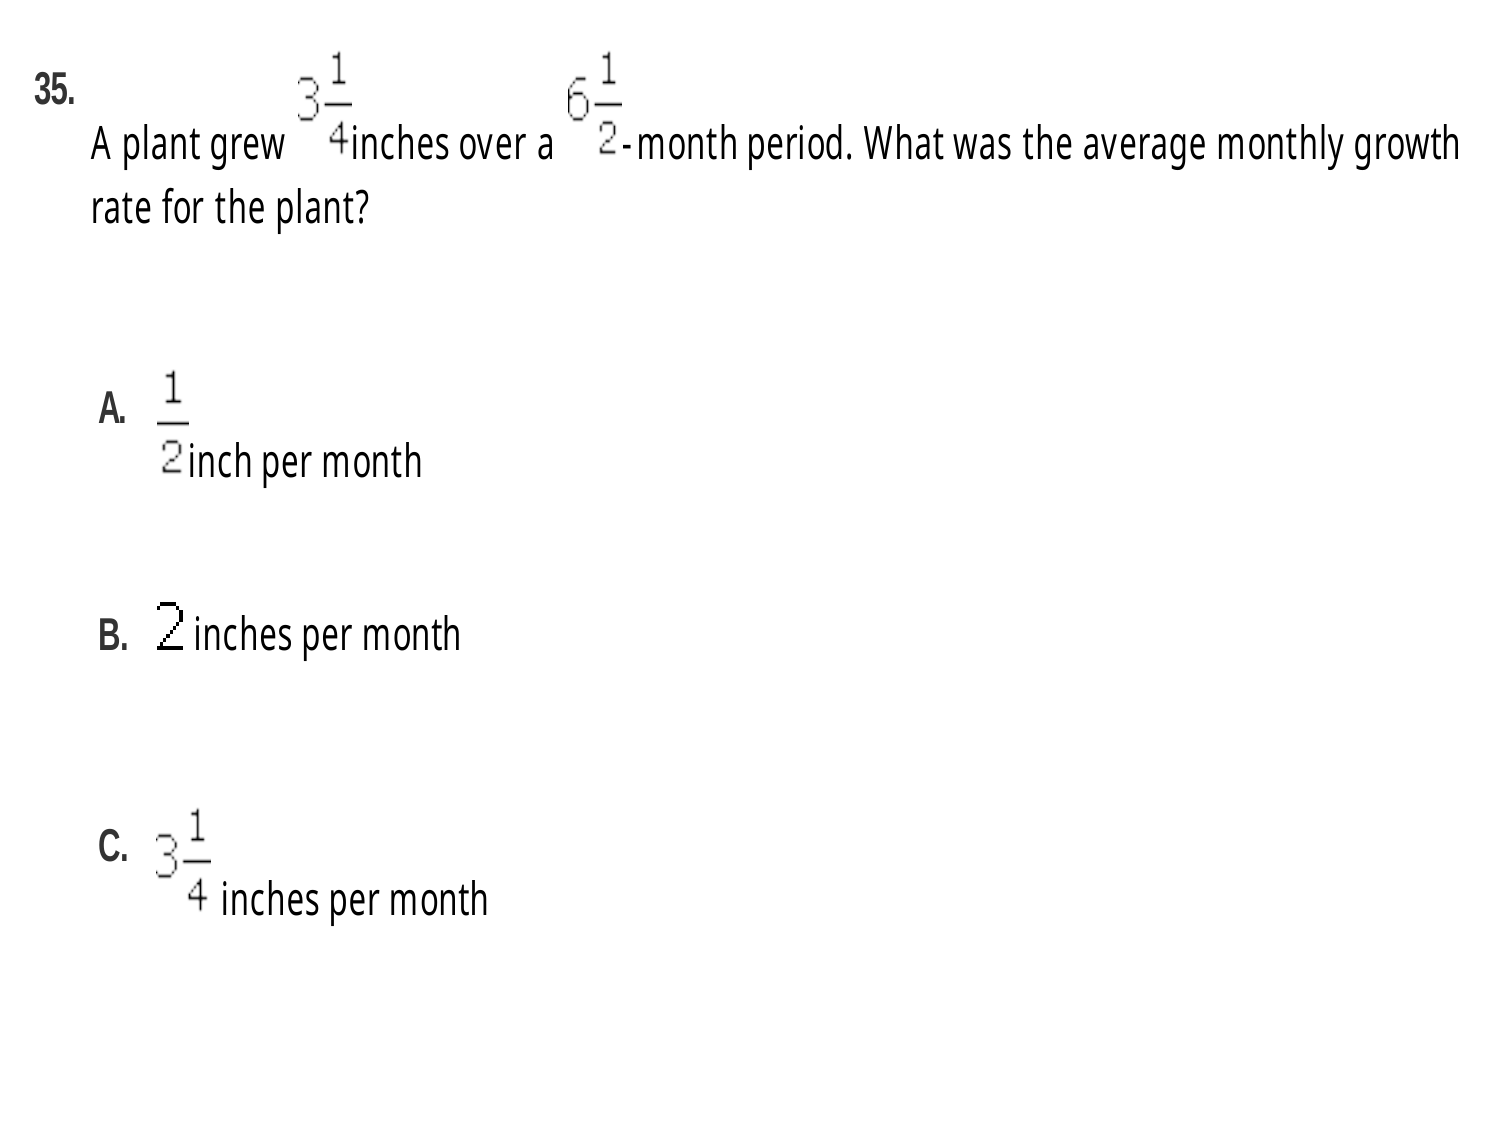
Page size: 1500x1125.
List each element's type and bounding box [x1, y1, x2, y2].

picture [24, 37, 1472, 1076]
